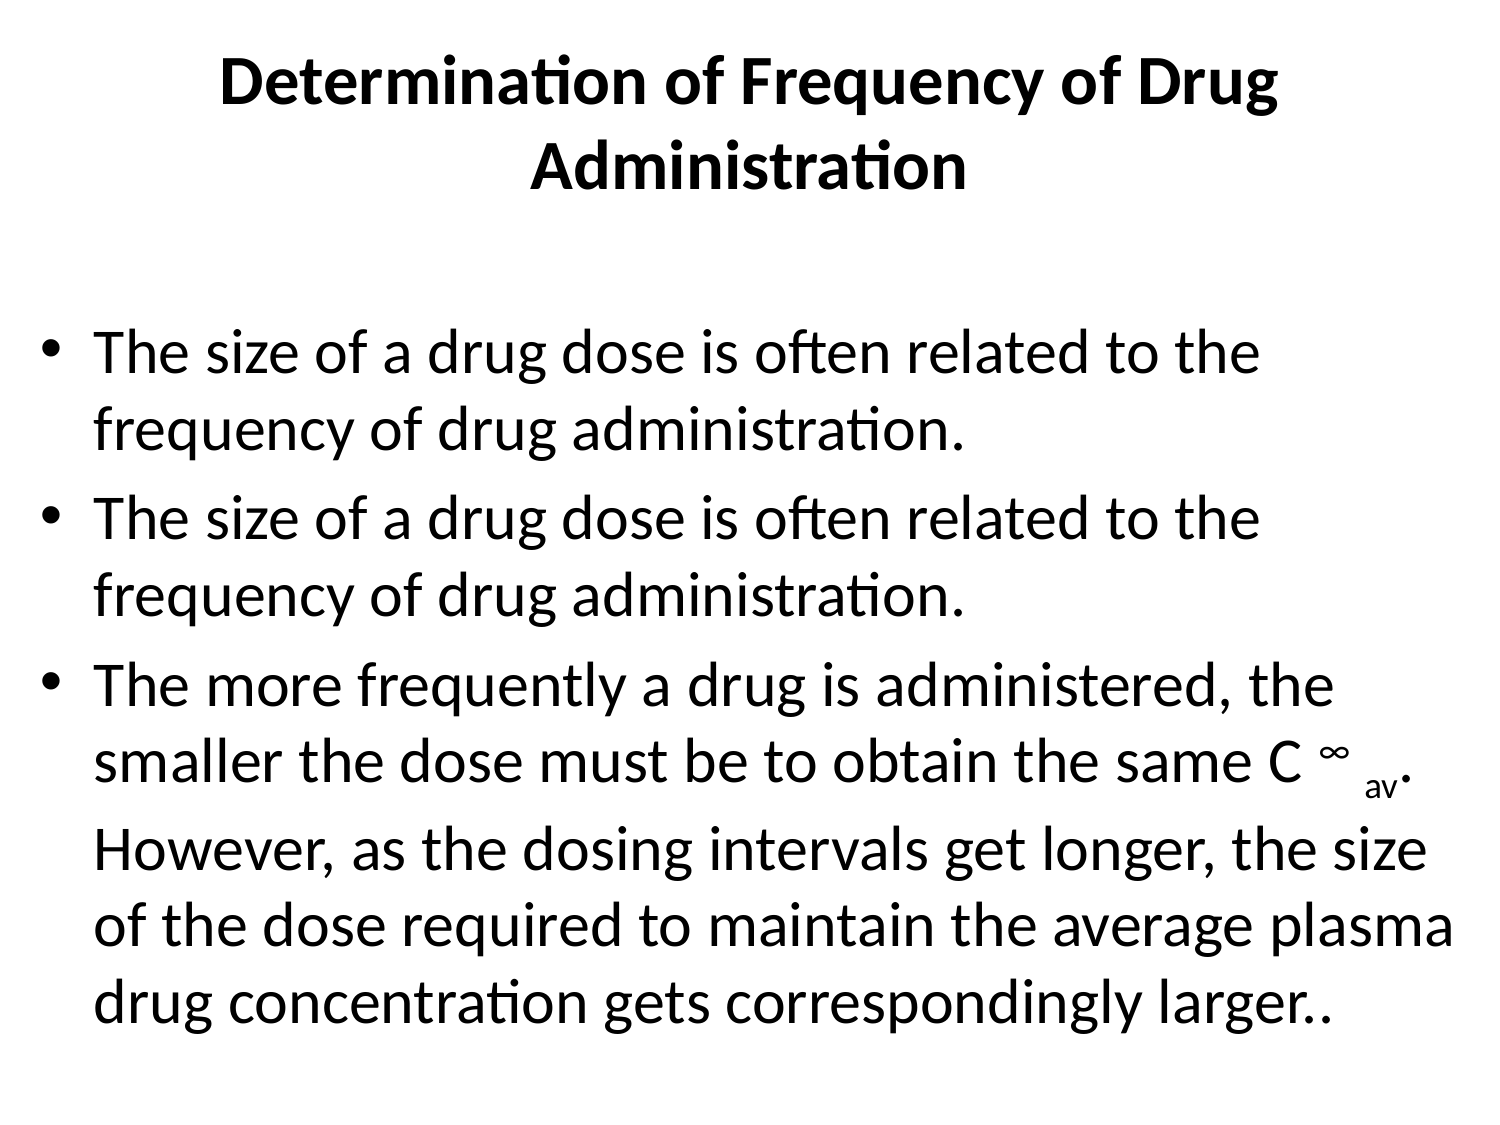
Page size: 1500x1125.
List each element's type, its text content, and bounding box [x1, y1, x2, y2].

title Determination of Frequency of Drug Administration [75, 24, 1425, 212]
list The size of a drug dose is often related to the frequency of drug administration. The size of a drug dose is often related to the frequency of drug administration. The more frequently a drug is administered, the smaller the dose must be to obtain the same C ∞ av. However, as the dosing intervals get longer, the size of the dose required to maintain the average plasma drug concentration gets correspondingly larger.. [24, 212, 1475, 1075]
